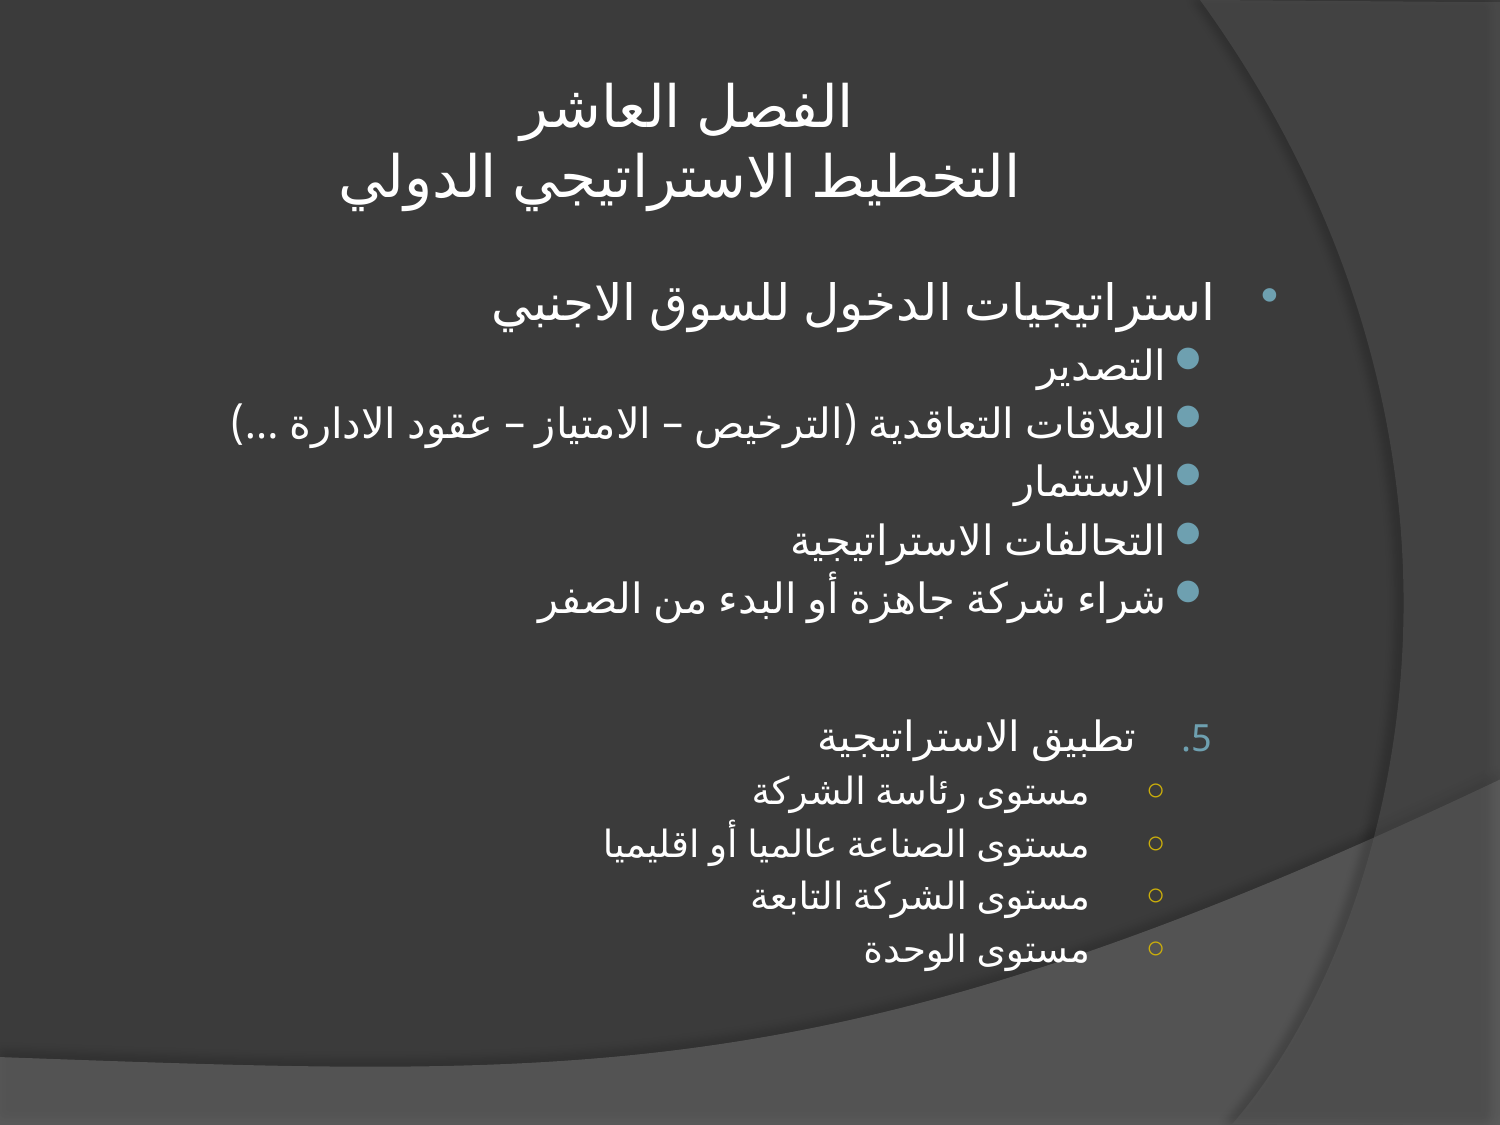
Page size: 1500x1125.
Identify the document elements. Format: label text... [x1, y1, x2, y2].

title الفصل العاشر التخطيط الاستراتيجي الدولي [75, 45, 1300, 233]
list استراتيجيات الدخول للسوق الاجنبي التصدير العلاقات التعاقدية (الترخيص – الامتياز – عقود الادارة ...) الاستثمار التحالفات الاستراتيجية شراء شركة جاهزة أو البدء من الصفر تطبيق الاستراتيجية مستوى رئاسة الشركة مستوى الصناعة عالميا أو اقليميا مستوى الشركة التابعة مستوى الوحدة [75, 262, 1300, 1005]
